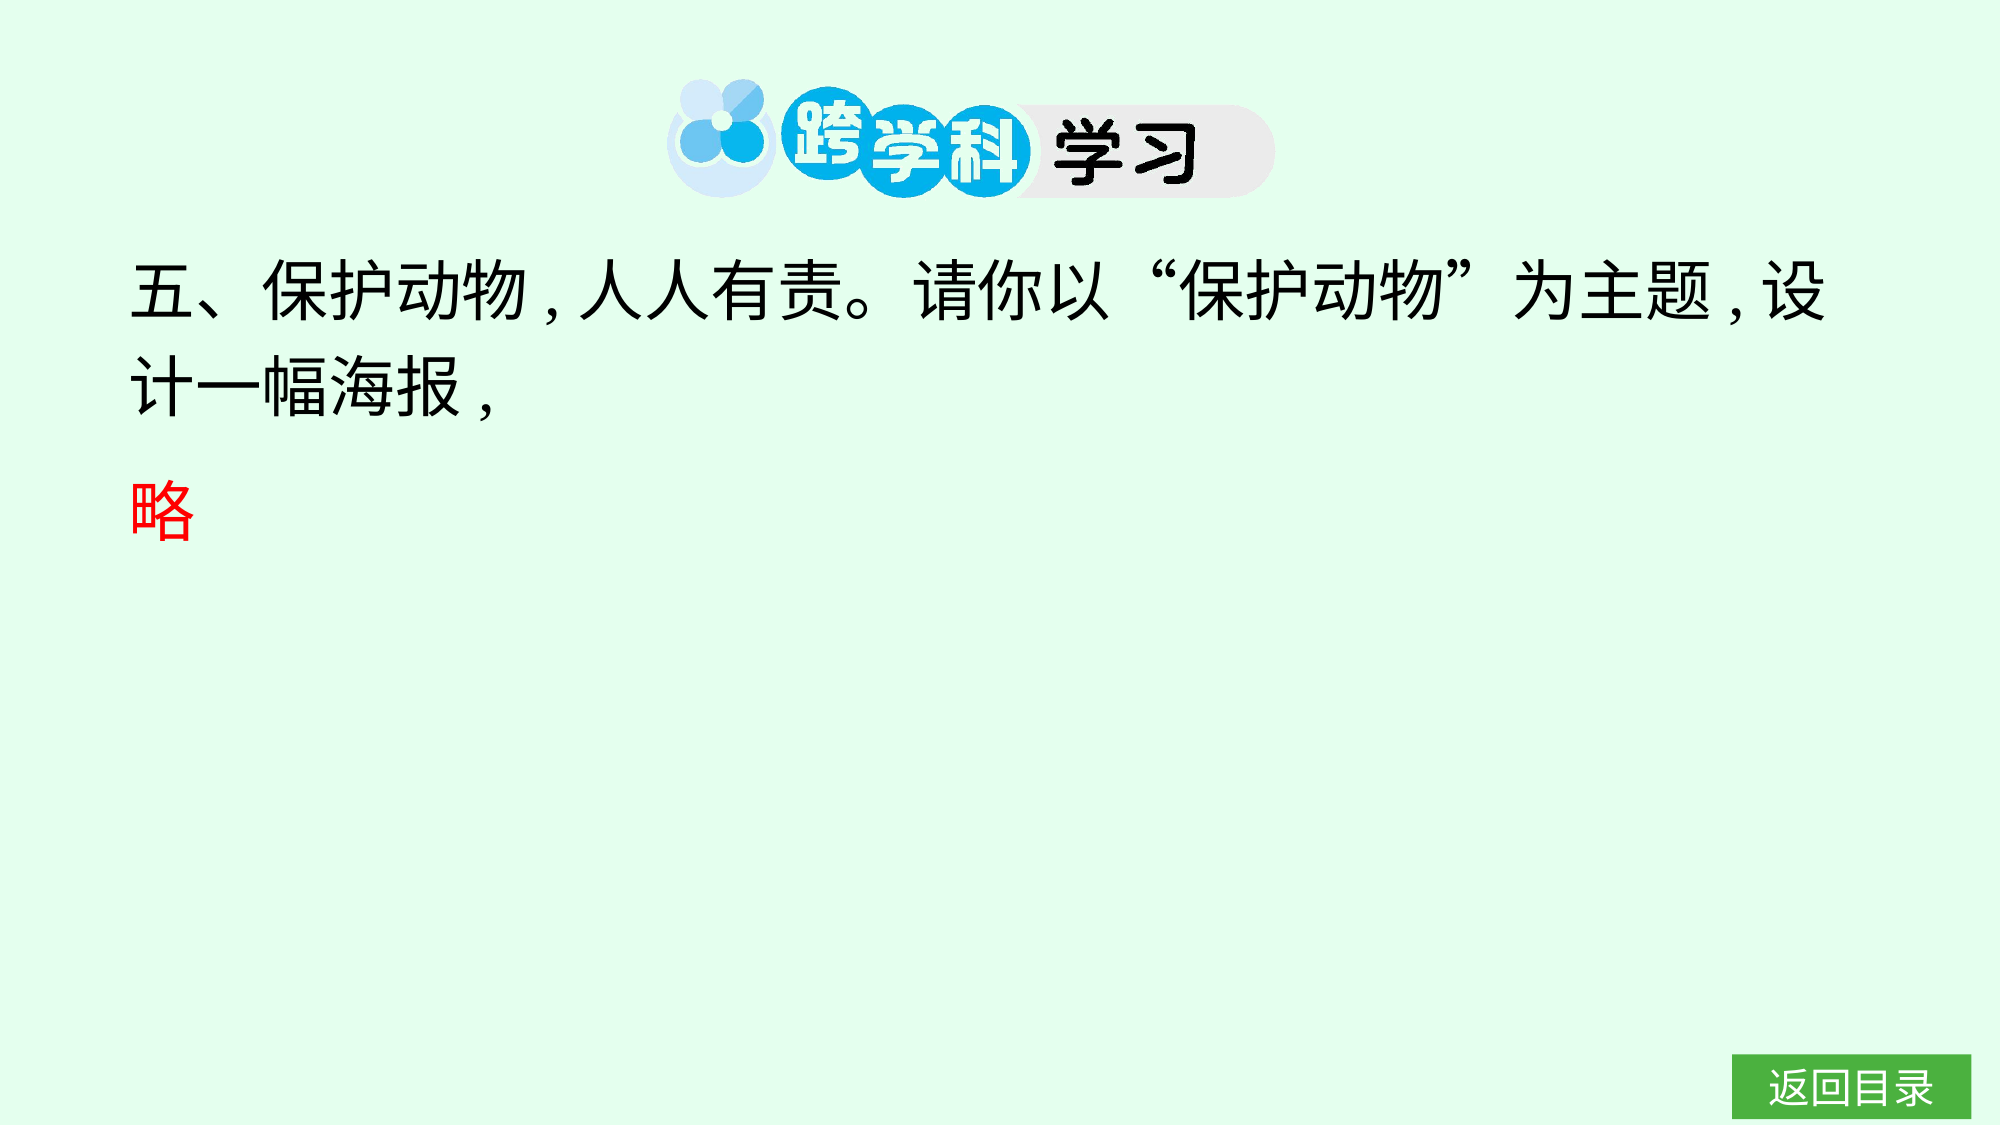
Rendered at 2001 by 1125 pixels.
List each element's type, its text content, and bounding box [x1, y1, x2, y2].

picture [667, 74, 1276, 208]
text_box 略 [114, 446, 211, 558]
text_box 五、保护动物,人人有责。请你以“保护动物”为主题,设计一幅海报, [113, 225, 1887, 433]
